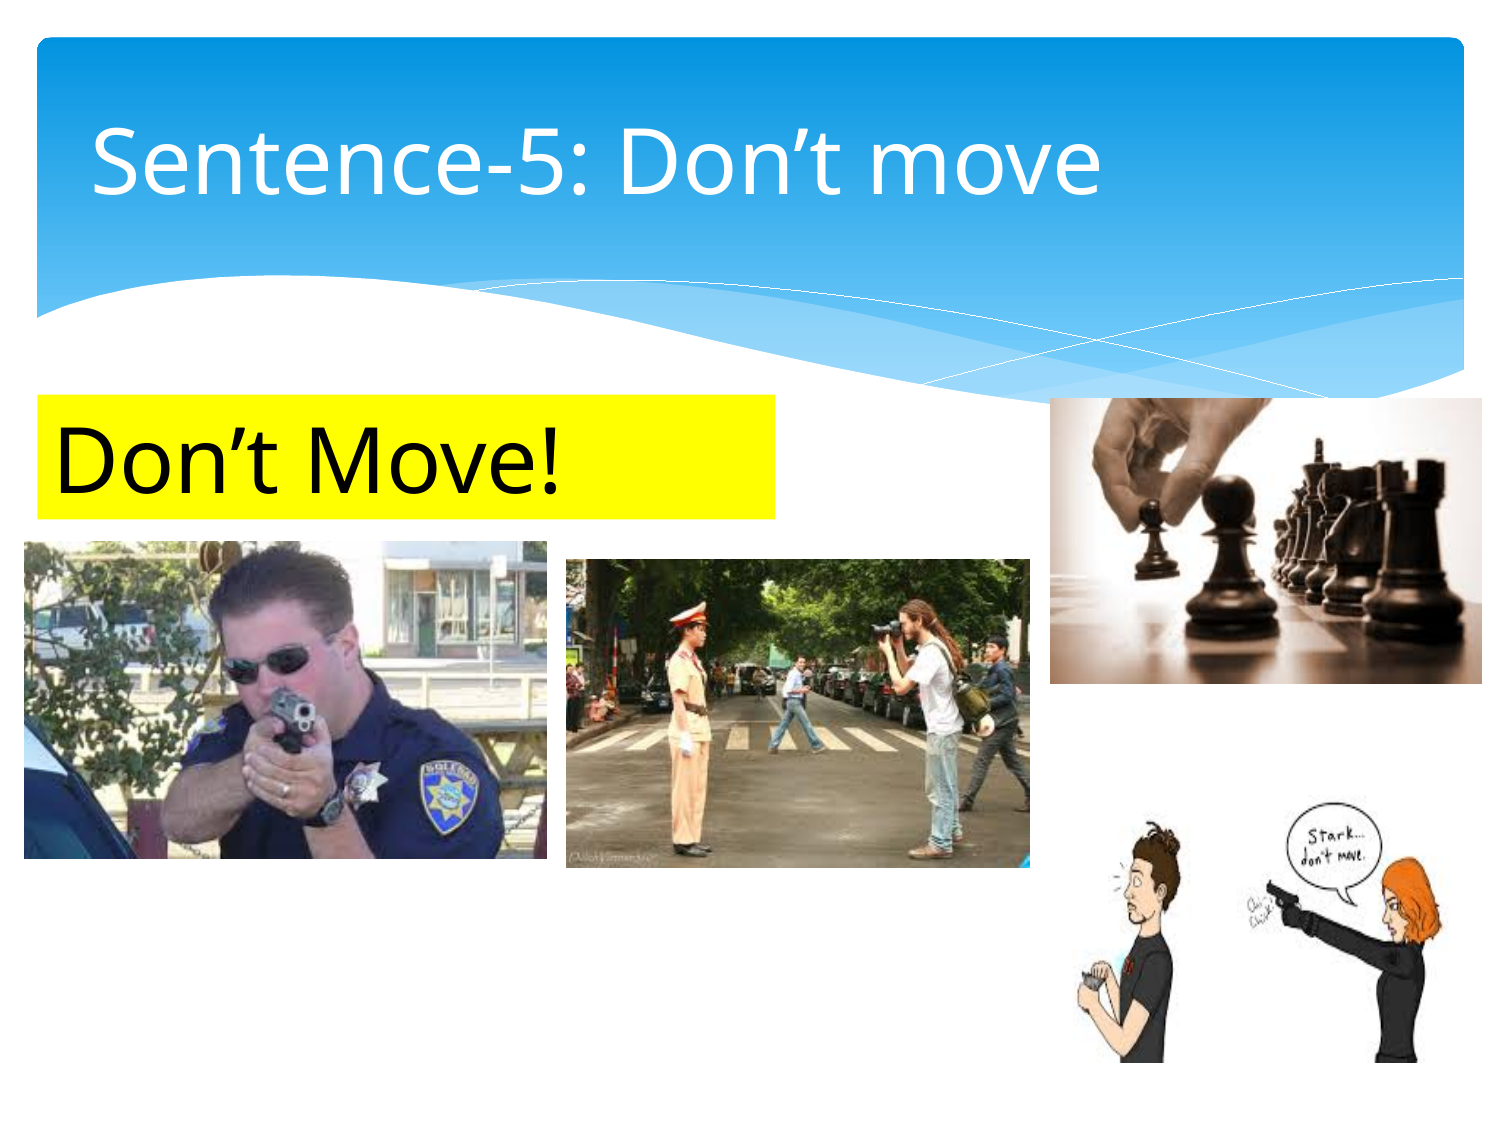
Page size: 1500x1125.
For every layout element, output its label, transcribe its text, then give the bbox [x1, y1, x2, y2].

picture [24, 540, 547, 860]
title Sentence-5: Don’t move [74, 55, 1426, 262]
picture [1049, 734, 1482, 1063]
text_box Don’t Move! [37, 394, 775, 520]
picture [1049, 397, 1482, 685]
picture [566, 559, 1030, 869]
